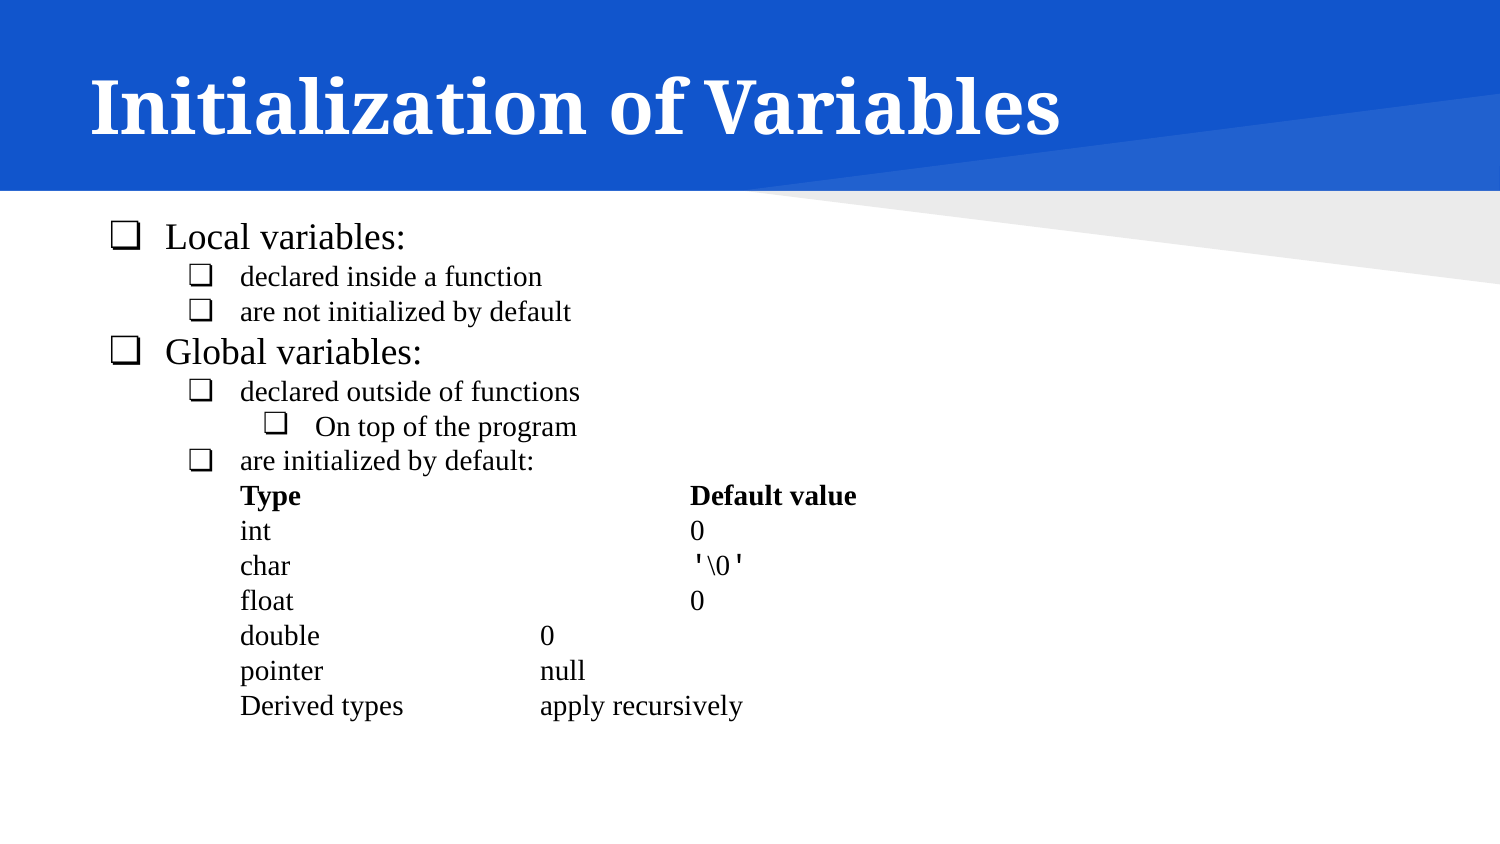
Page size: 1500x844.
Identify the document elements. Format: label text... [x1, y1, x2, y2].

list Local variables: declared inside a function are not initialized by default Global variables: declared outside of functions On top of the program are initialized by default: Type Default value int 0 char '\0' float 0 double 0 pointer null Derived types apply recursively [75, 196, 1425, 808]
title Initialization of Variables [75, 33, 1425, 175]
